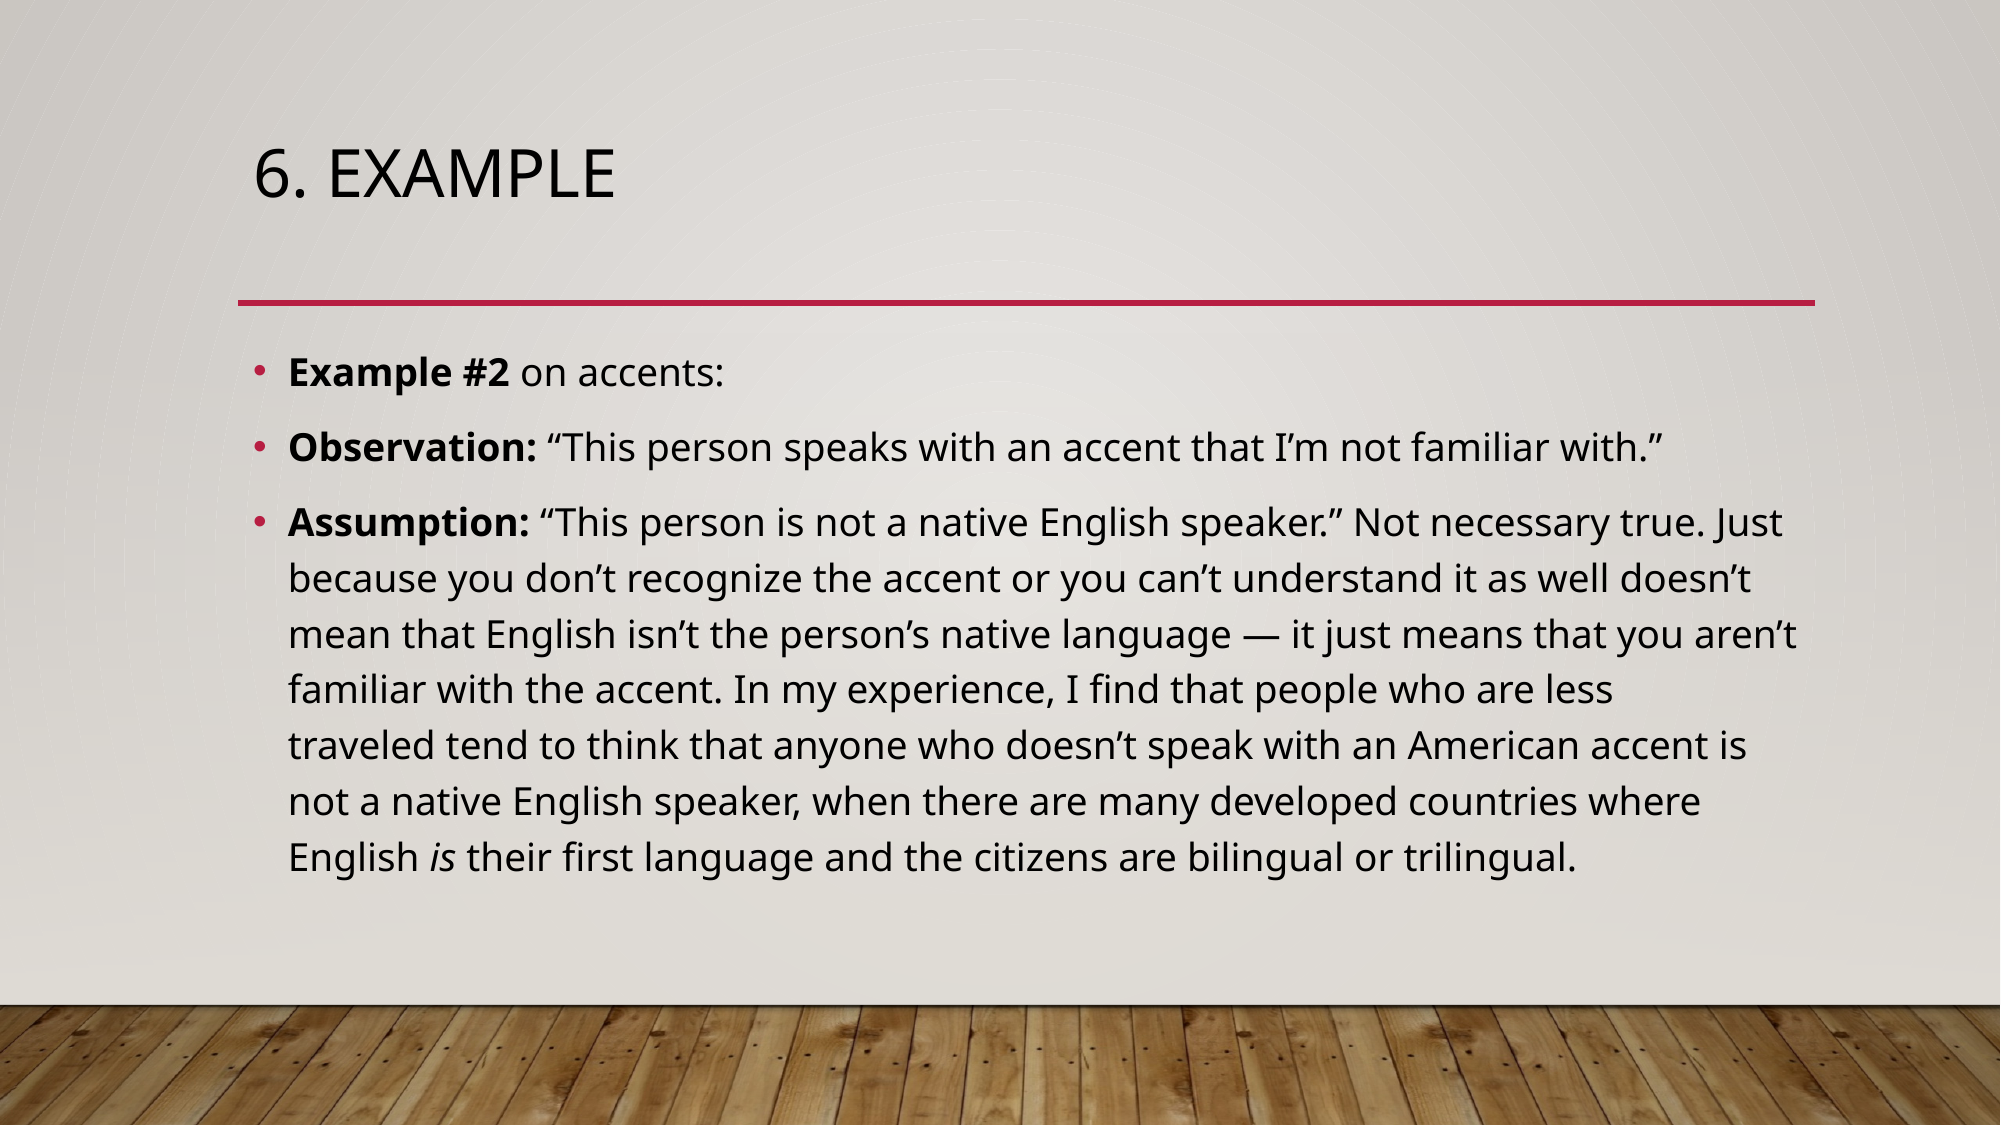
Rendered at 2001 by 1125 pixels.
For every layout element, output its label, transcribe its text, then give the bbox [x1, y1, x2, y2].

title 6. Example [238, 131, 1814, 305]
list Example #2 on accents: Observation: “This person speaks with an accent that I’m not familiar with.” Assumption: “This person is not a native English speaker.” Not necessary true. Just because you don’t recognize the accent or you can’t understand it as well doesn’t mean that English isn’t the person’s native language — it just means that you aren’t familiar with the accent. In my experience, I find that people who are less traveled tend to think that anyone who doesn’t speak with an American accent is not a native English speaker, when there are many developed countries where English is their first language and the citizens are bilingual or trilingual. [238, 330, 1814, 897]
picture [0, 1005, 2000, 1125]
